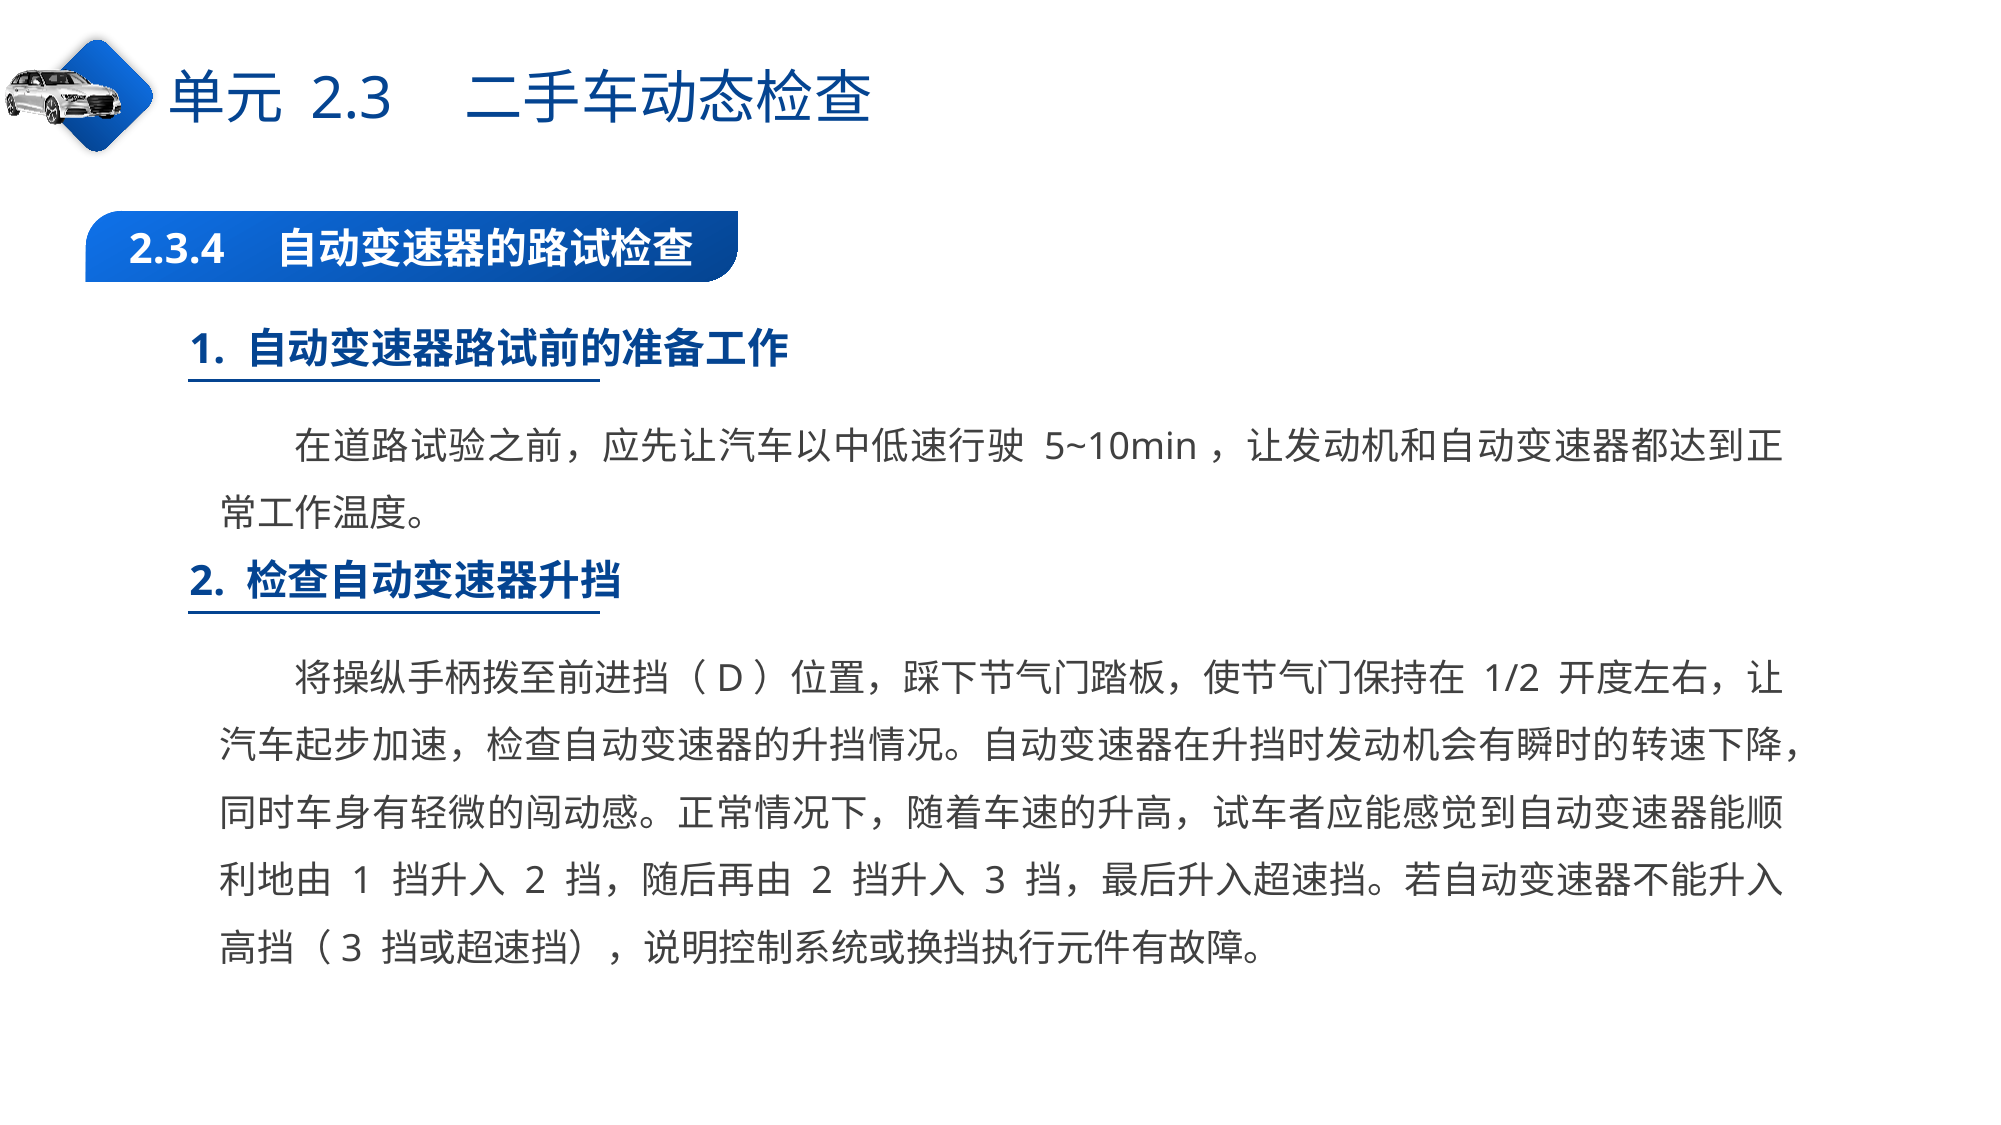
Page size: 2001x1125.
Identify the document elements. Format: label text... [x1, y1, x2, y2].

text_box 2.3.4 自动变速器的路试检查 [84, 209, 739, 283]
text_box 单元 2.3 二手车动态检查 [152, 52, 888, 138]
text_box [174, 546, 1330, 613]
picture [0, 31, 125, 157]
text_box 将操纵手柄拨至前进挡（D）位置，踩下节气门踏板，使节气门保持在 1/2 开度左右，让汽车起步加速，检查自动变速器的升挡情况。自动变速器在升挡时发动机会有瞬时的转速下降，同时车身有轻微的闯动感。正常情况下，随着车速的升高，试车者应能感觉到自动变速器能顺利地由 1 挡升入 2 挡，随后再由 2 挡升入 3 挡，最后升入超速挡。若自动变速器不能升入高挡（3 挡或超速挡），说明控制系统或换挡执行元件有故障。 [204, 623, 1799, 977]
text_box 在道路试验之前，应先让汽车以中低速行驶 5~10min，让发动机和自动变速器都达到正常工作温度。 [204, 392, 1799, 542]
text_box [174, 314, 1330, 381]
